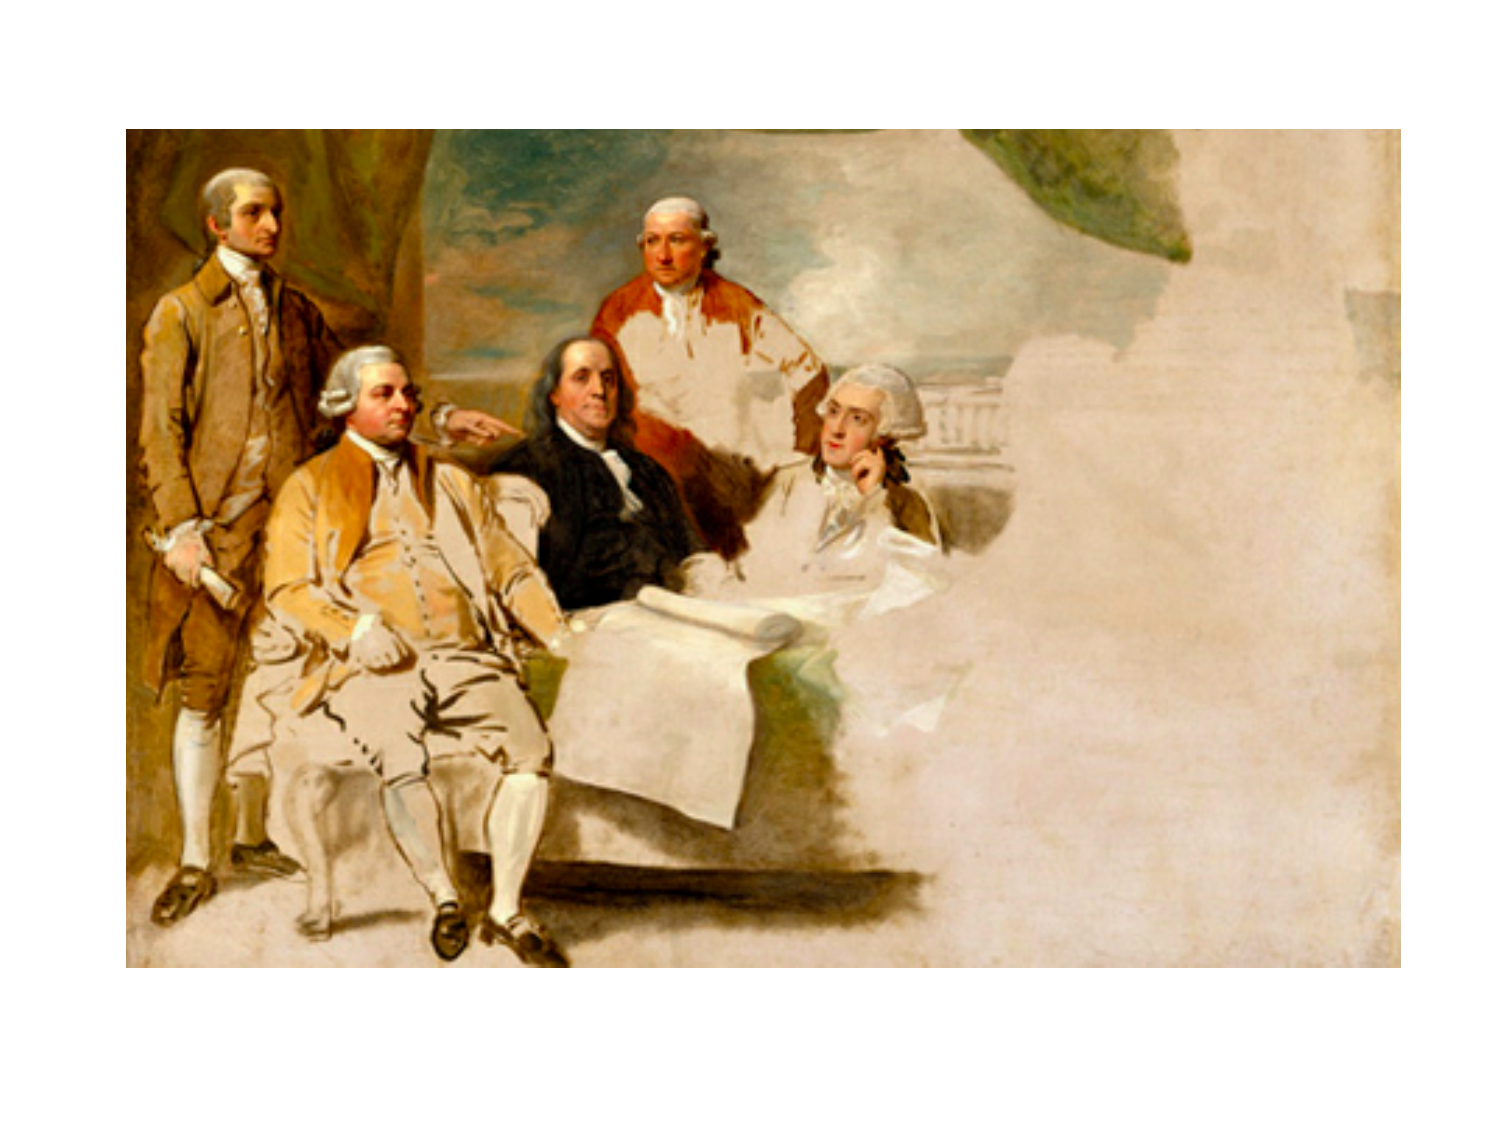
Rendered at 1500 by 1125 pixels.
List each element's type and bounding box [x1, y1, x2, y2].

picture [126, 129, 1401, 968]
